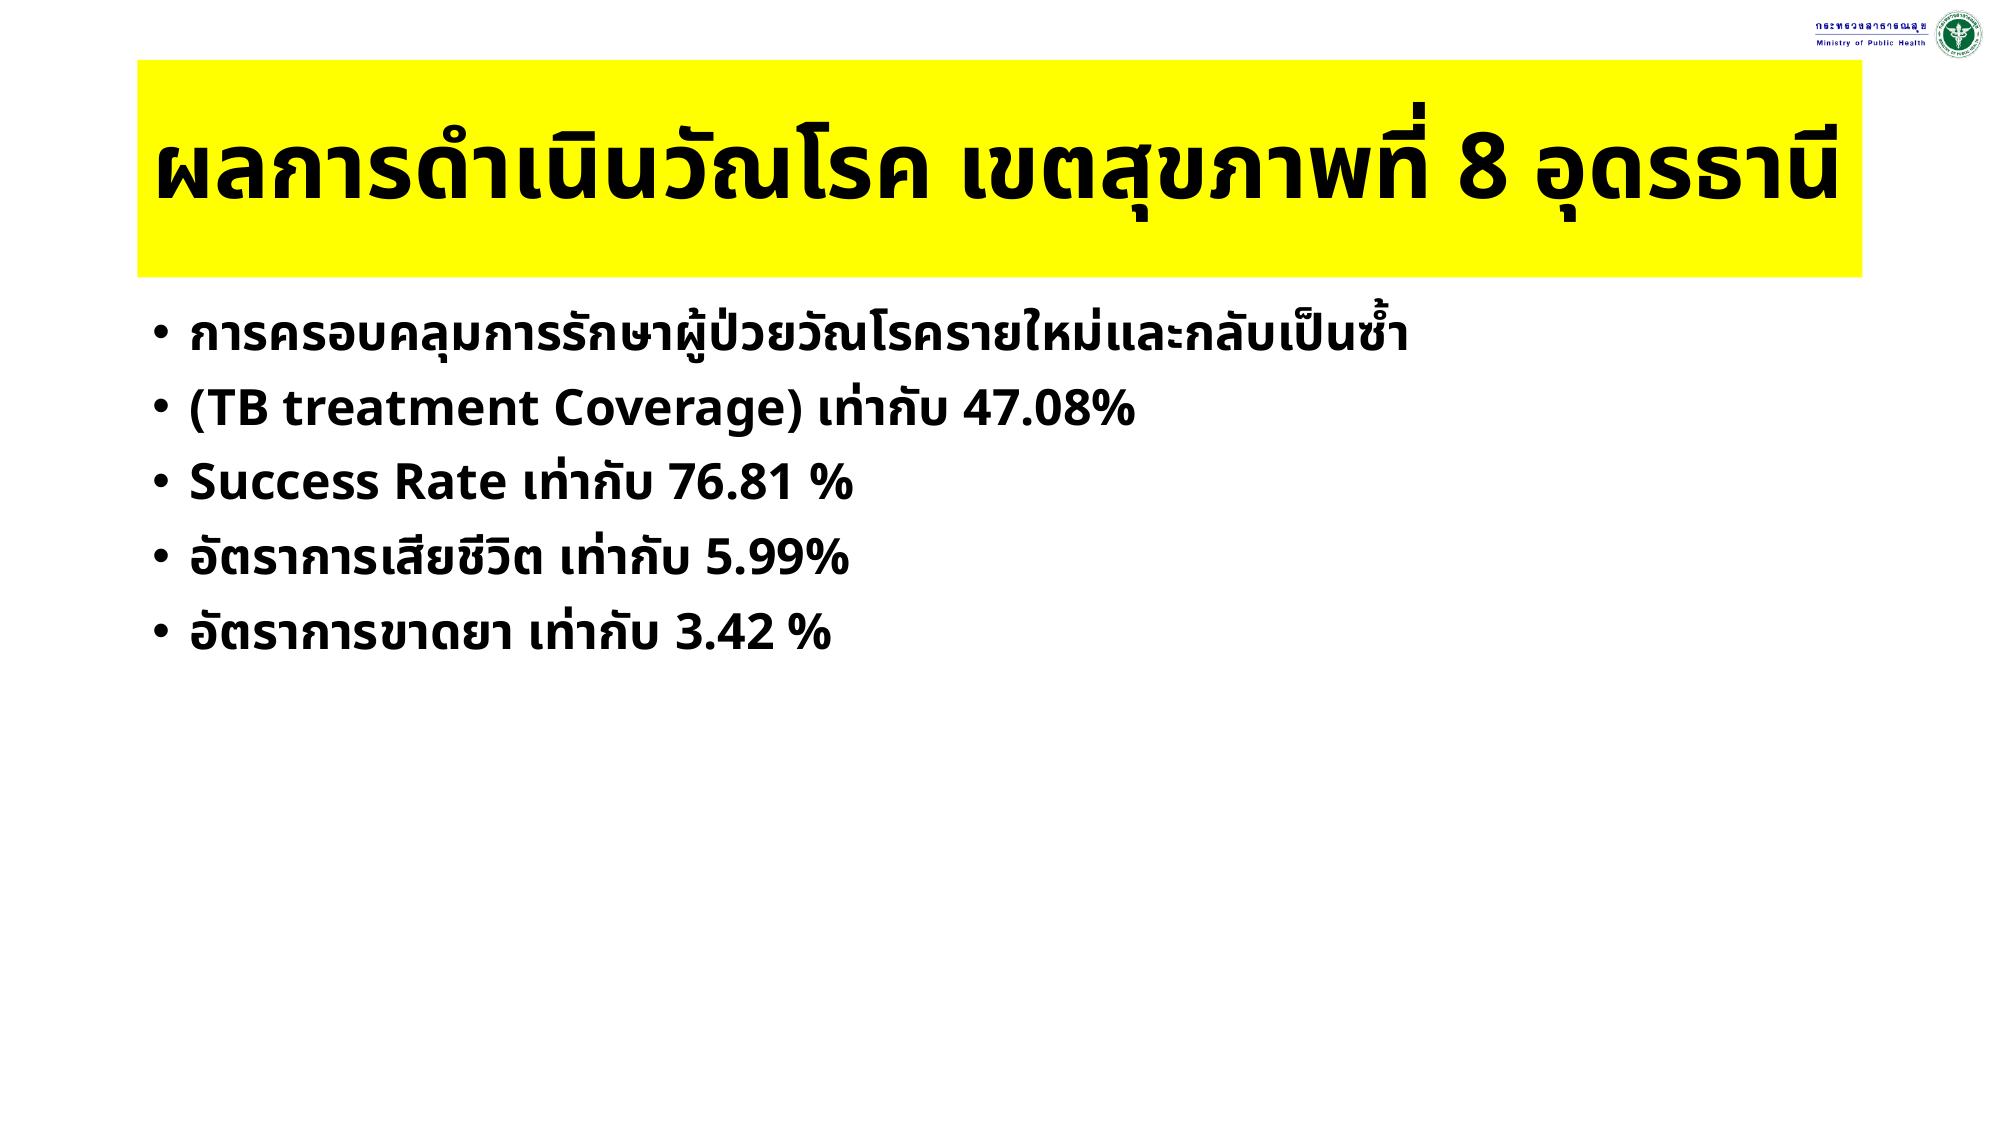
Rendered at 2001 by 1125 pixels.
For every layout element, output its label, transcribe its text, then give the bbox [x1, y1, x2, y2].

picture [1811, 6, 1994, 62]
title ผลการดำเนินวัณโรค เขตสุขภาพที่ 8 อุดรธานี [137, 59, 1863, 278]
list การครอบคลุมการรักษาผู้ป่วยวัณโรครายใหม่และกลับเป็นซ้ำ (TB treatment Coverage) เท่ากับ 47.08% Success Rate เท่ากับ 76.81 % อัตราการเสียชีวิต เท่ากับ 5.99% อัตราการขาดยา เท่ากับ 3.42 % [137, 299, 1863, 1014]
